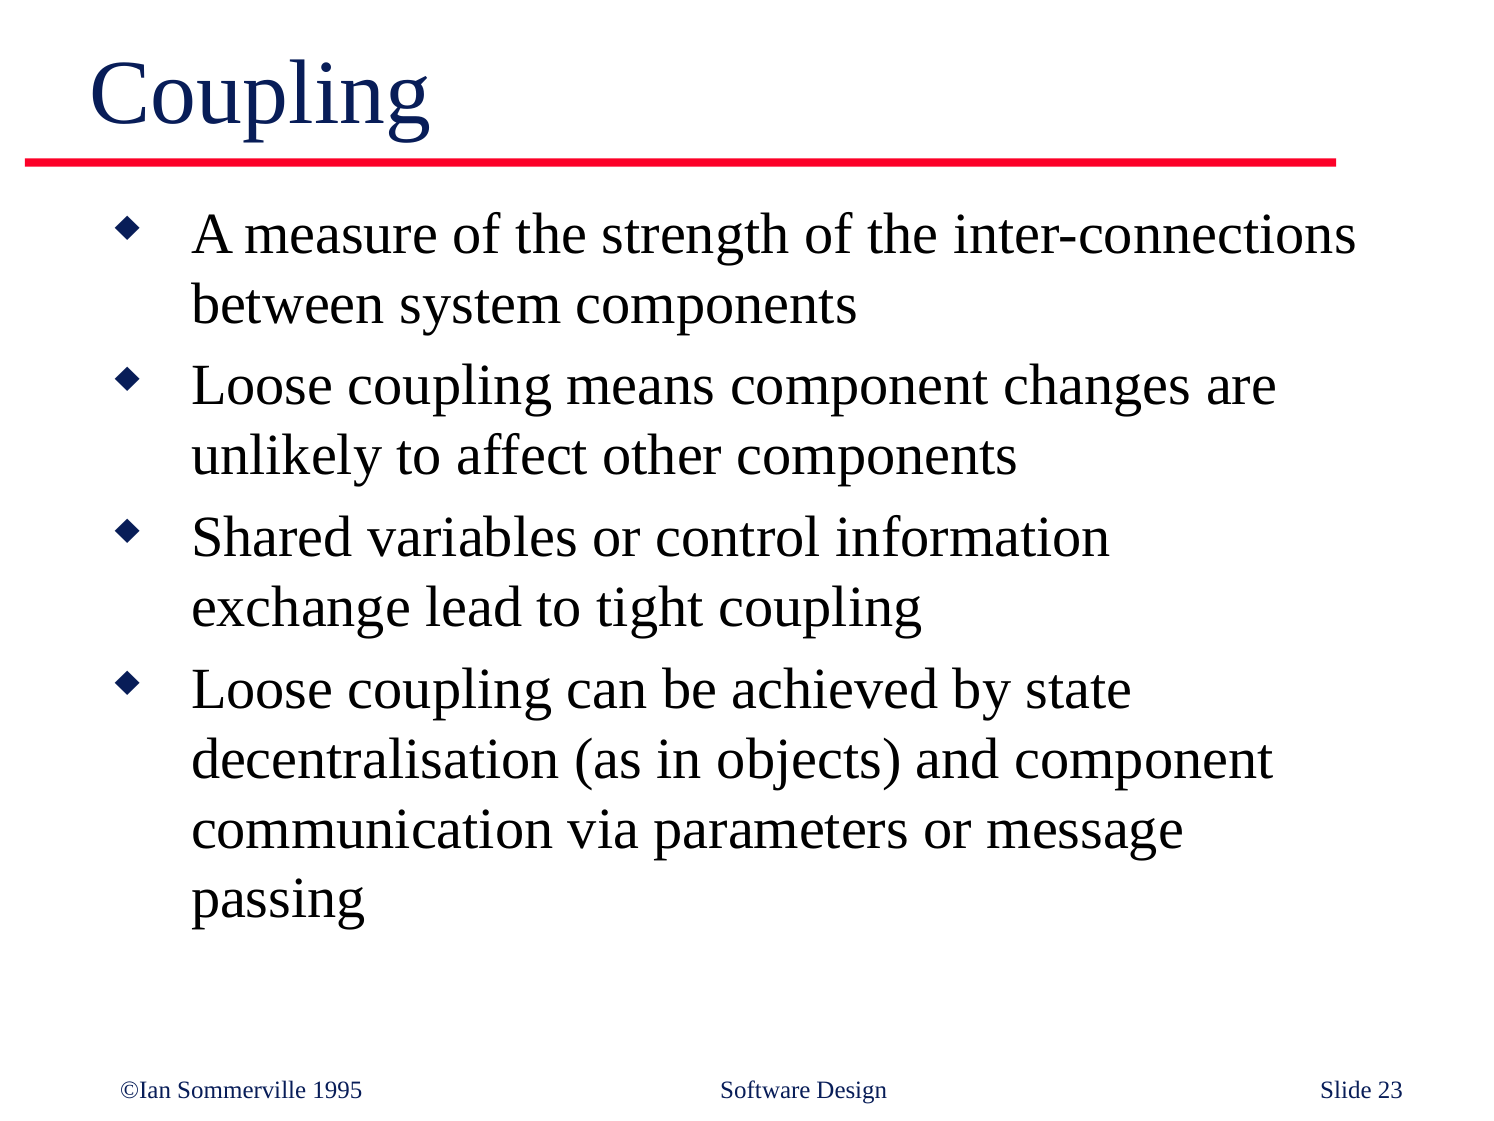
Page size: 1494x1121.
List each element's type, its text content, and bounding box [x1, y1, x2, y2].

title Coupling [75, 37, 1350, 150]
list A measure of the strength of the inter-connections between system components Loose coupling means component changes are unlikely to affect other components Shared variables or control information exchange lead to tight coupling Loose coupling can be achieved by state decentralisation (as in objects) and component communication via parameters or message passing [99, 187, 1437, 1038]
